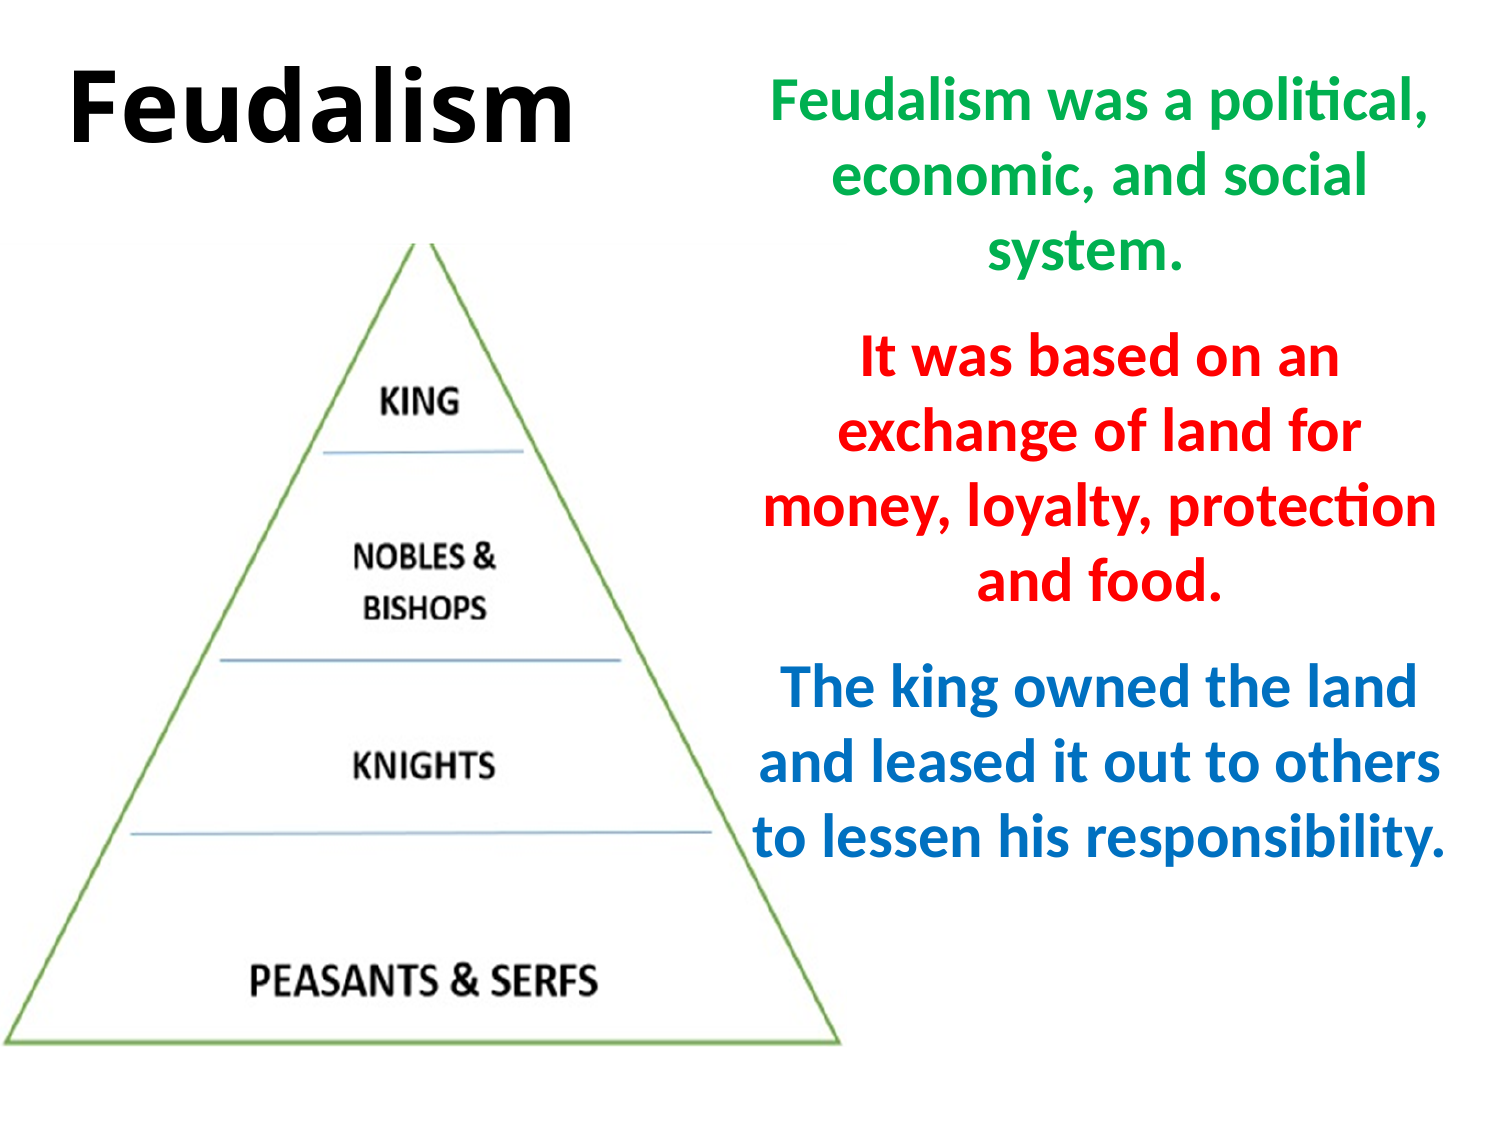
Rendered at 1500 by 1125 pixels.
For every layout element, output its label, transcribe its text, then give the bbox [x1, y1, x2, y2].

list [0, 239, 847, 1047]
title Feudalism [24, 1, 1319, 220]
text_box Feudalism was a political, economic, and social system. It was based on an exchange of land for money, loyalty, protection and food. The king owned the land and leased it out to others to lessen his responsibility. [736, 50, 1465, 878]
